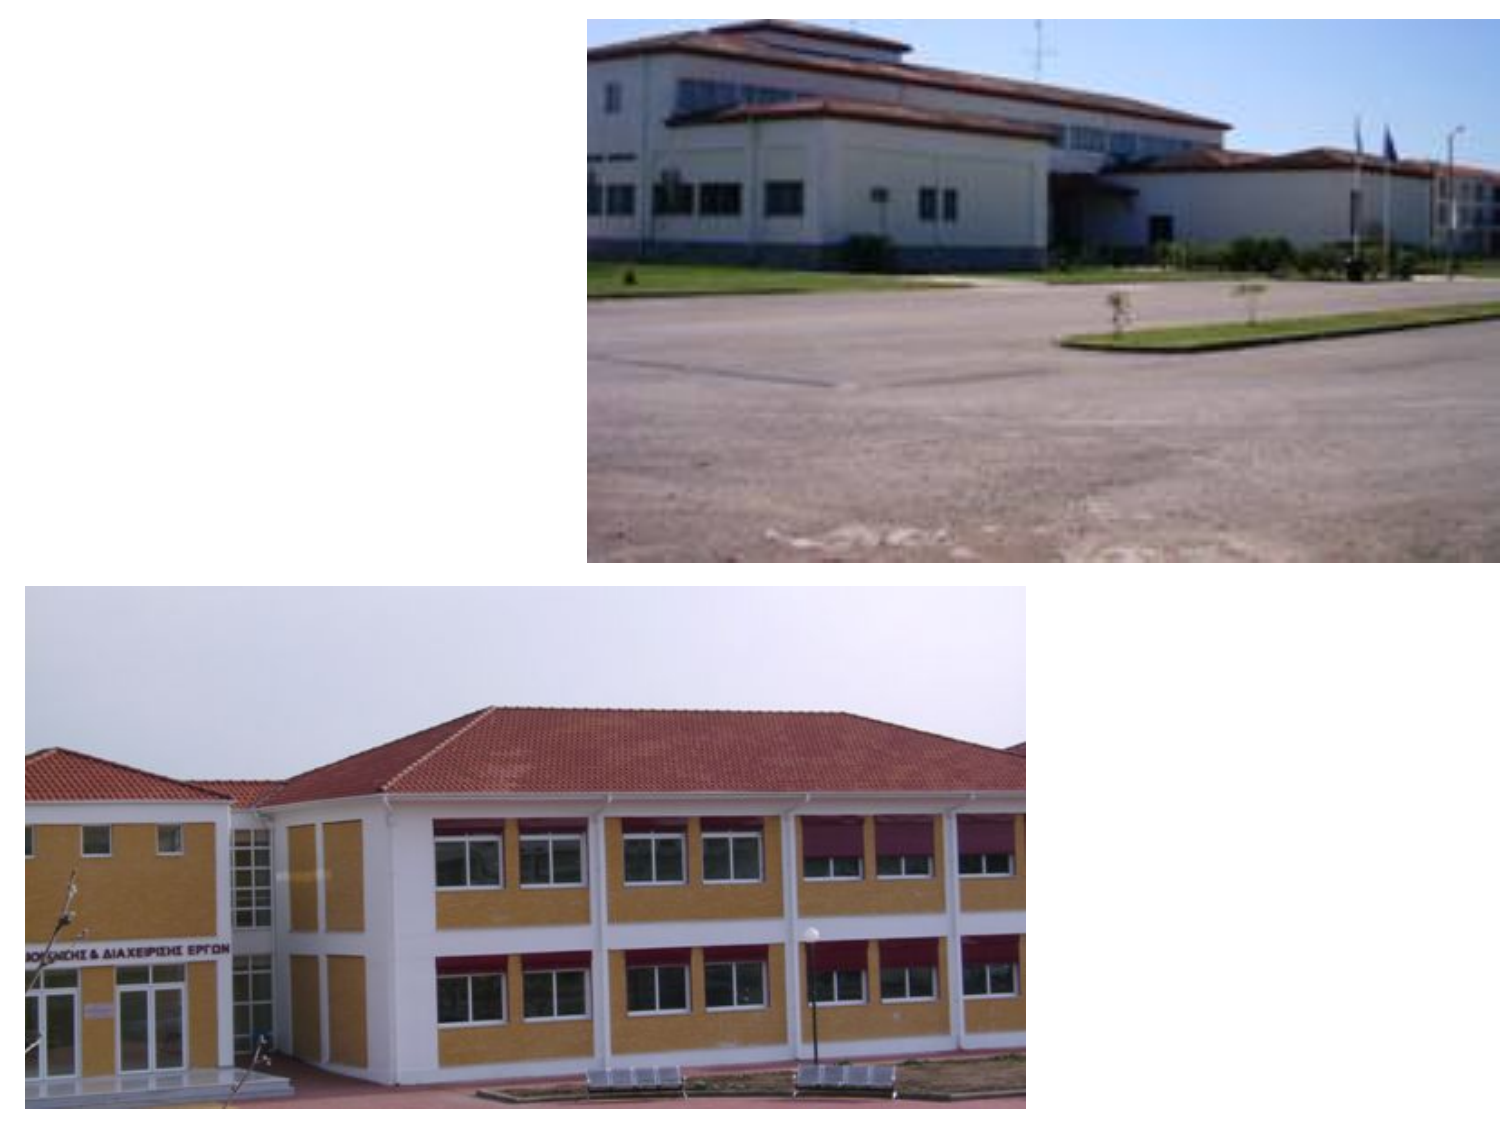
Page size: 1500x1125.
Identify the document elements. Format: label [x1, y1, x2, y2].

picture [25, 585, 1026, 1109]
picture [587, 18, 1500, 563]
